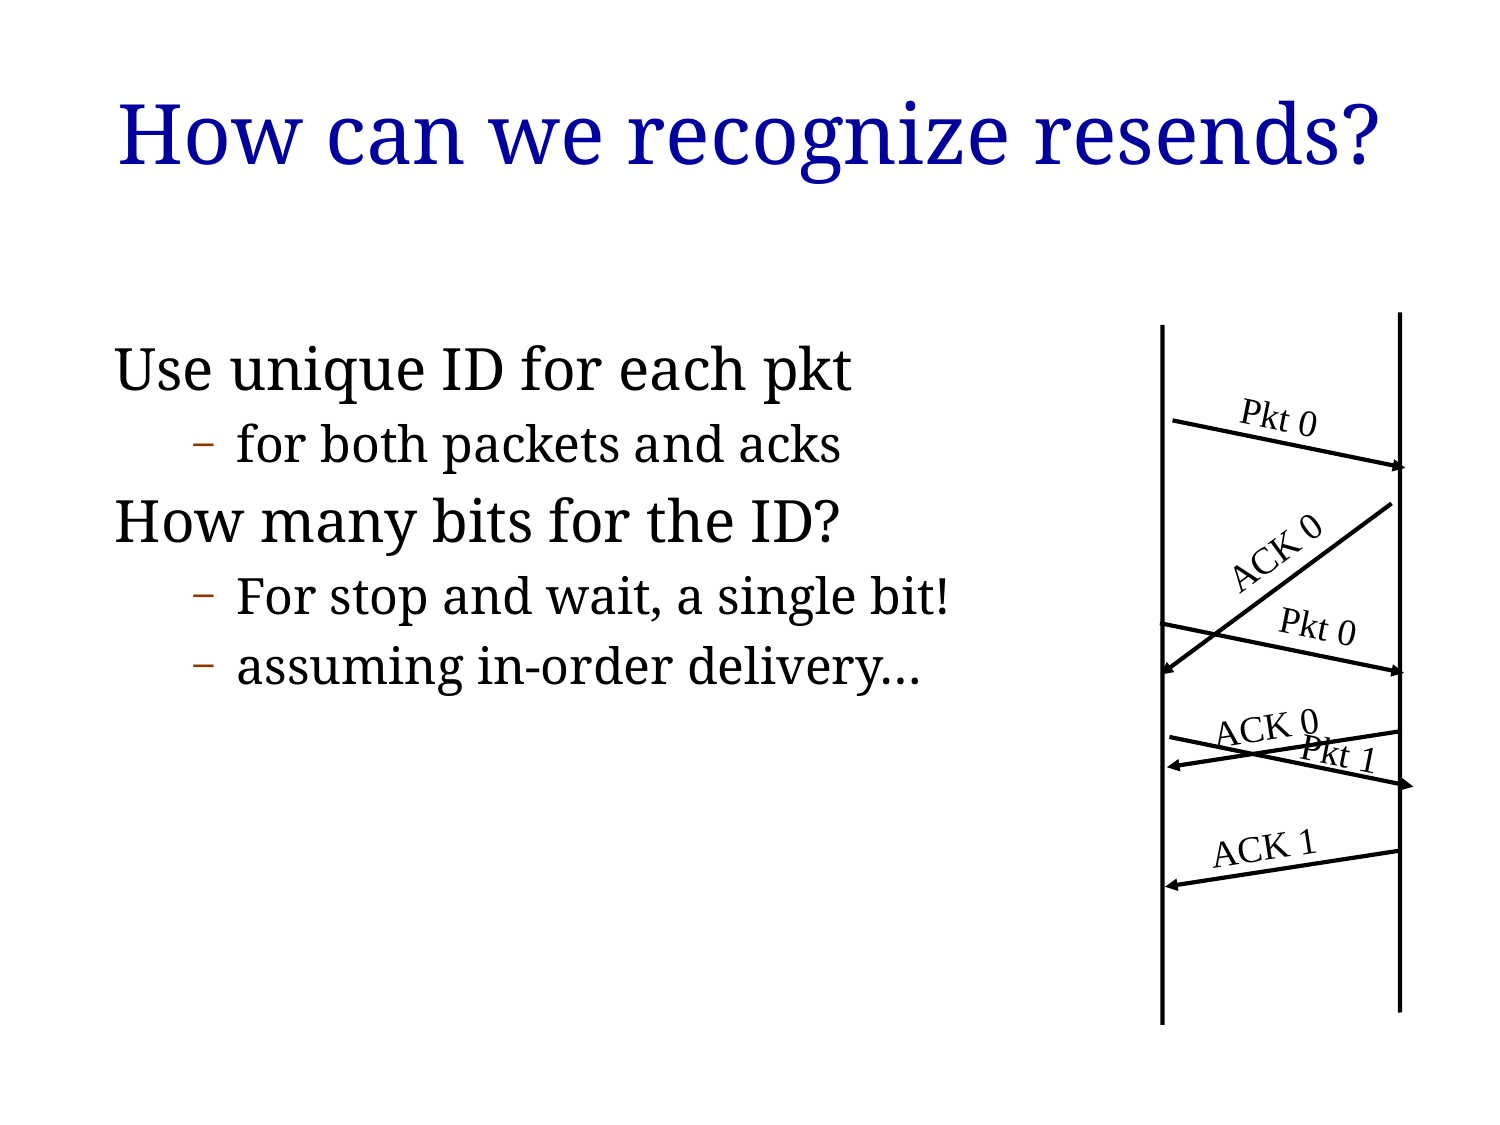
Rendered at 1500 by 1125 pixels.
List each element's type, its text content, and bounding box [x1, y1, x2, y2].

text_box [1153, 804, 1392, 880]
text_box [1124, 514, 1413, 590]
title How can we recognize resends? [99, 37, 1400, 226]
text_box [1155, 684, 1394, 761]
text_box [1364, 664, 1399, 677]
text_box Pkt 1 [1280, 768, 1392, 792]
text_box [1389, 778, 1414, 791]
list Use unique ID for each pkt for both packets and acks How many bits for the ID? For stop and wait, a single bit! assuming in-order delivery… [99, 324, 1062, 1001]
text_box Pkt 0 [1259, 597, 1378, 665]
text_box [1174, 381, 1413, 457]
